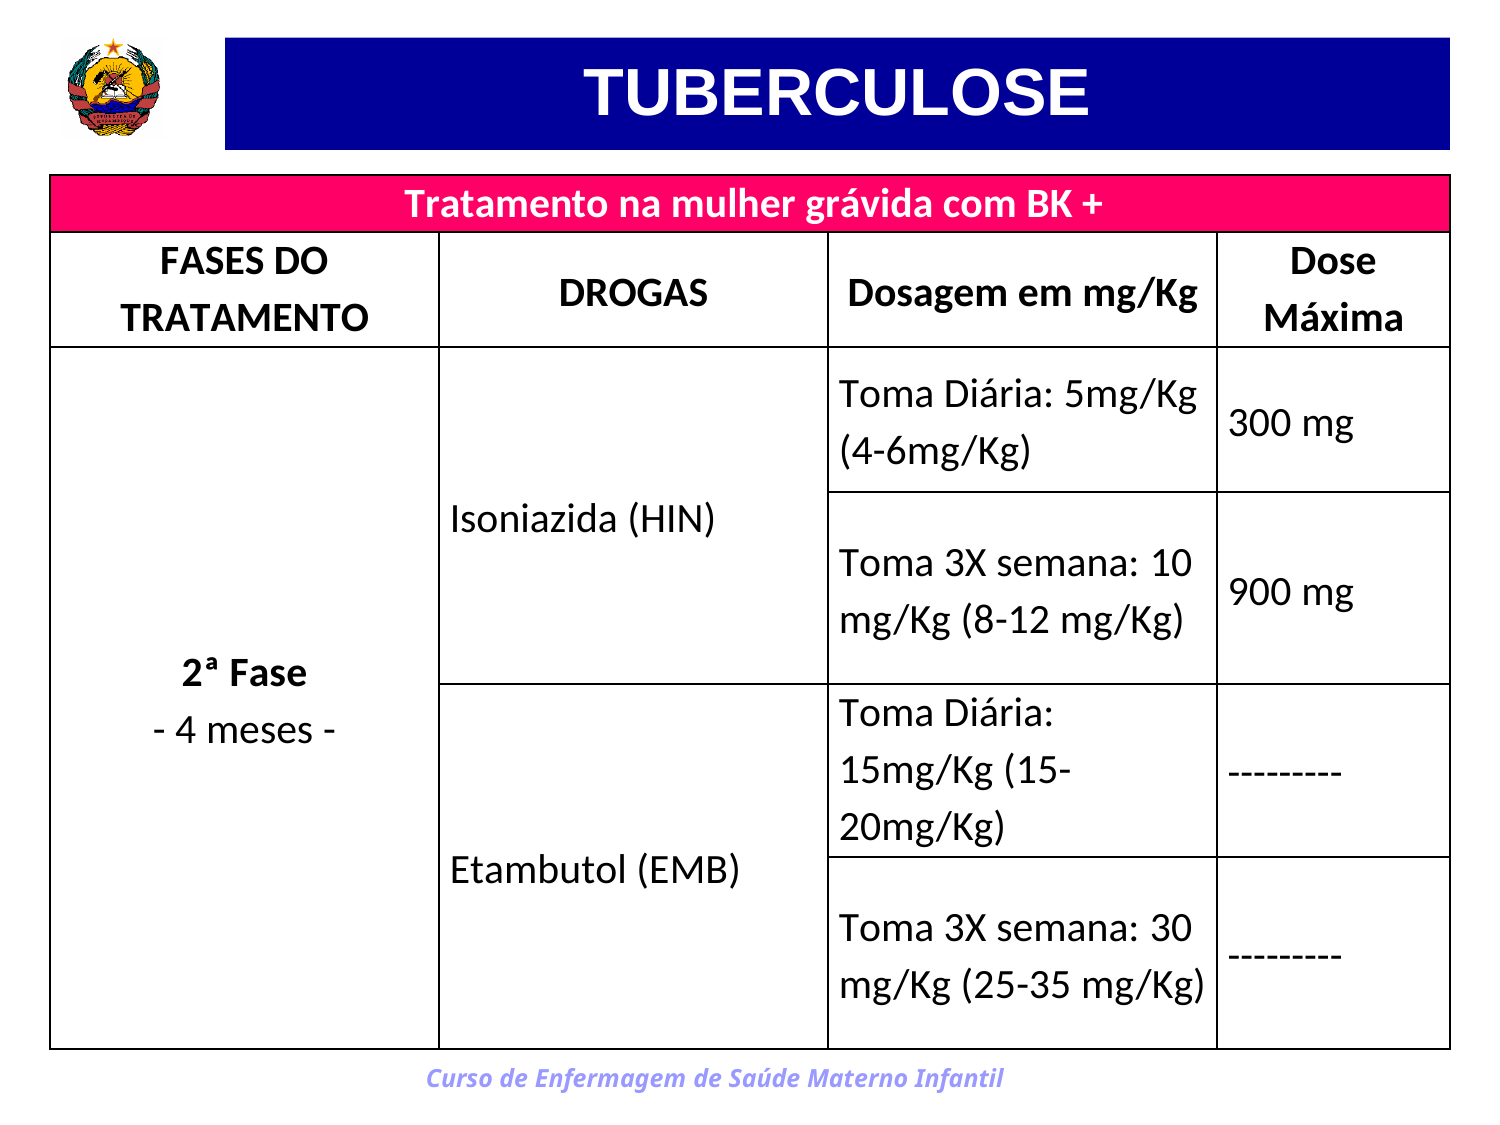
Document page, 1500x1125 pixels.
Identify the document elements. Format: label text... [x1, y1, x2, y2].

text_box Toma Diária: 5mg/Kg (4-6mg/Kg) [827, 347, 1216, 491]
text_box Toma Diária: 15mg/Kg (15- 20mg/Kg) [827, 684, 1216, 856]
text_box 900 mg [1216, 491, 1450, 684]
text_box Toma 3X semana: 30 mg/Kg (25-35 mg/Kg) [827, 856, 1216, 1050]
text_box Toma 3X semana: 10 mg/Kg (8-12 mg/Kg) [827, 491, 1216, 684]
text_box Dosagem em mg/Kg [827, 232, 1216, 347]
text_box --------- [1216, 684, 1450, 856]
text_box Isoniazida (HIN) [438, 347, 827, 684]
text_box Etambutol (EMB) [438, 684, 827, 1050]
text_box --------- [1216, 856, 1450, 1050]
text_box 2ª Fase - 4 meses - [49, 347, 438, 1050]
text_box FASES DO TRATAMENTO [49, 232, 438, 347]
text_box 300 mg [1216, 347, 1450, 491]
text_box Tratamento na mulher grávida com BK + [50, 174, 1450, 232]
text_box TUBERCULOSE [225, 37, 1450, 150]
text_box Curso de Enfermagem de Saúde Materno Infantil [423, 1064, 1118, 1094]
text_box [62, 37, 165, 139]
text_box Dose Máxima [1216, 232, 1450, 347]
text_box DROGAS [438, 232, 827, 347]
